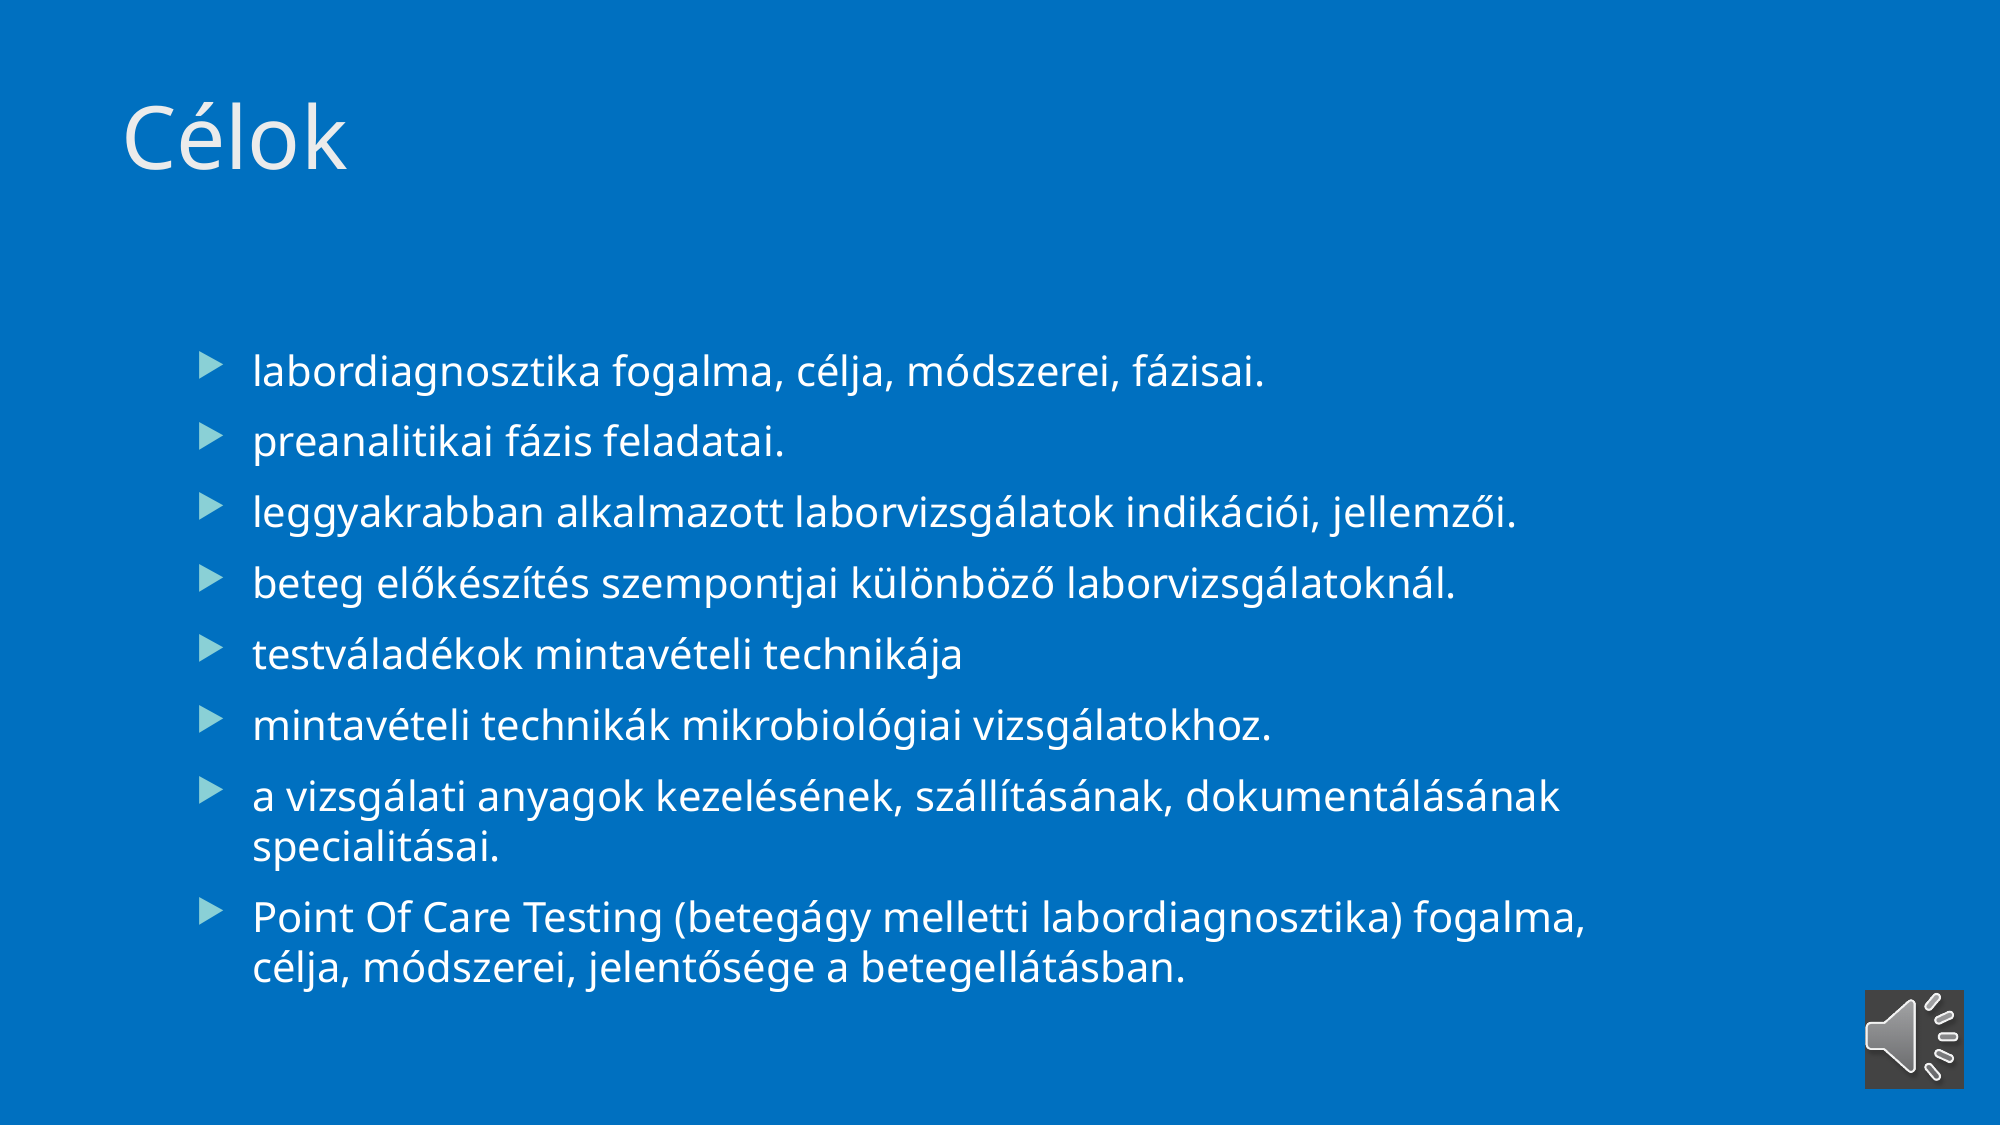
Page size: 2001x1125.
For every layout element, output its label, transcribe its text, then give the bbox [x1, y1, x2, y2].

list labordiagnosztika fogalma, célja, módszerei, fázisai. preanalitikai fázis feladatai. leggyakrabban alkalmazott laborvizsgálatok indikációi, jellemzői. beteg előkészítés szempontjai különböző laborvizsgálatoknál. testváladékok mintavételi technikája mintavételi technikák mikrobiológiai vizsgálatokhoz. a vizsgálati anyagok kezelésének, szállításának, dokumentálásának specialitásai. Point Of Care Testing (betegágy melletti labordiagnosztika) fogalma, célja, módszerei, jelentősége a betegellátásban. [181, 336, 1649, 1025]
title Célok [106, 74, 1649, 304]
picture [1864, 989, 1965, 1090]
